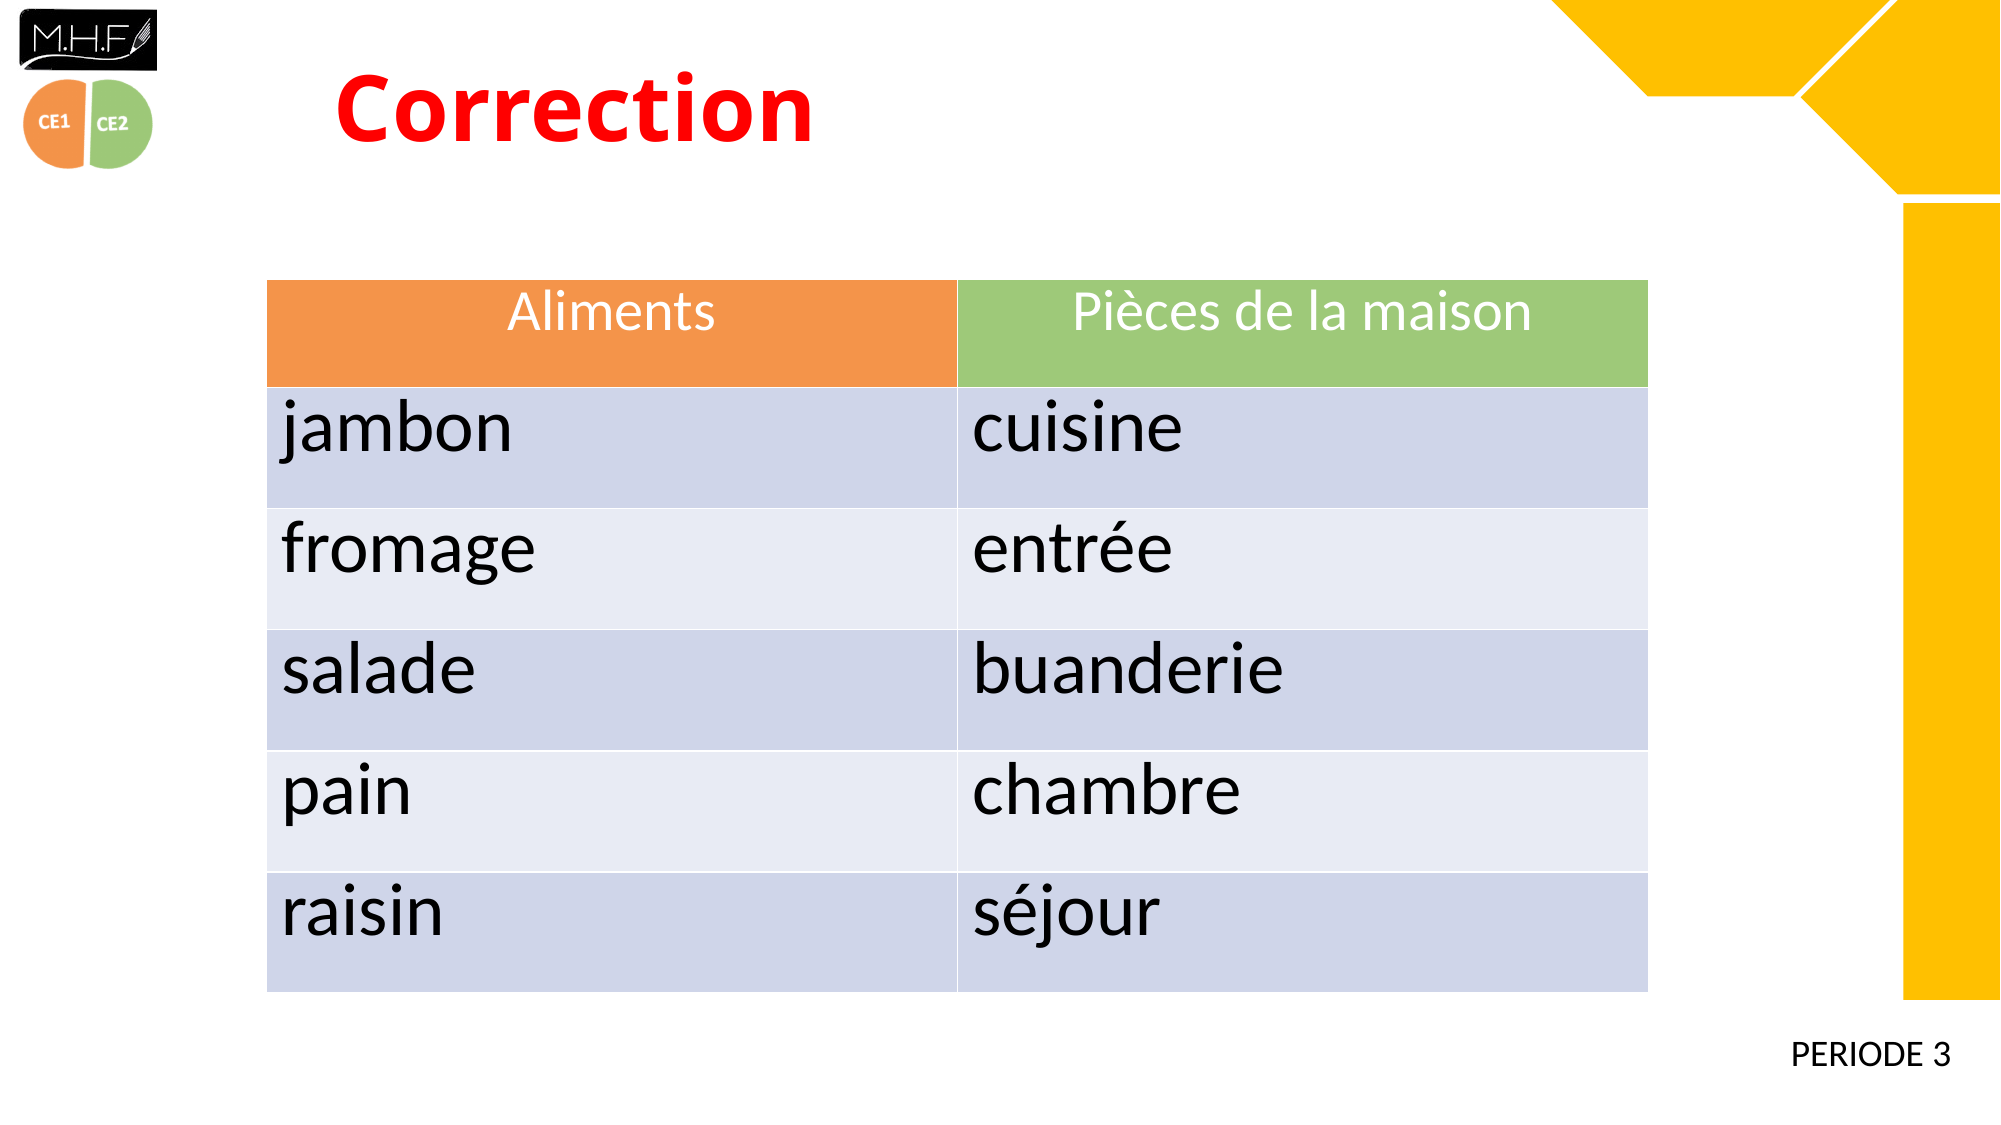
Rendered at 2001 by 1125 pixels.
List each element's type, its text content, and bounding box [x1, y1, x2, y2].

table_cell buanderie [958, 630, 1648, 750]
table_header Pièces de la maison [958, 280, 1648, 387]
table_cell entrée [958, 509, 1648, 629]
table_cell chambre [958, 752, 1648, 871]
text_box PERIODE 3 [1362, 1021, 1967, 1125]
table_cell pain [267, 752, 957, 871]
text_box [1902, 202, 2000, 1001]
table_cell jambon [267, 388, 957, 508]
table_cell fromage [267, 509, 957, 629]
text_box [1799, 0, 2000, 196]
table_cell séjour [958, 873, 1648, 992]
text_box [1549, 0, 1892, 98]
picture [1, 7, 177, 207]
title Correction [318, 3, 1865, 221]
table_cell salade [267, 630, 957, 750]
table_header Aliments [267, 280, 957, 387]
table_cell raisin [267, 873, 957, 992]
table_cell cuisine [958, 388, 1648, 508]
